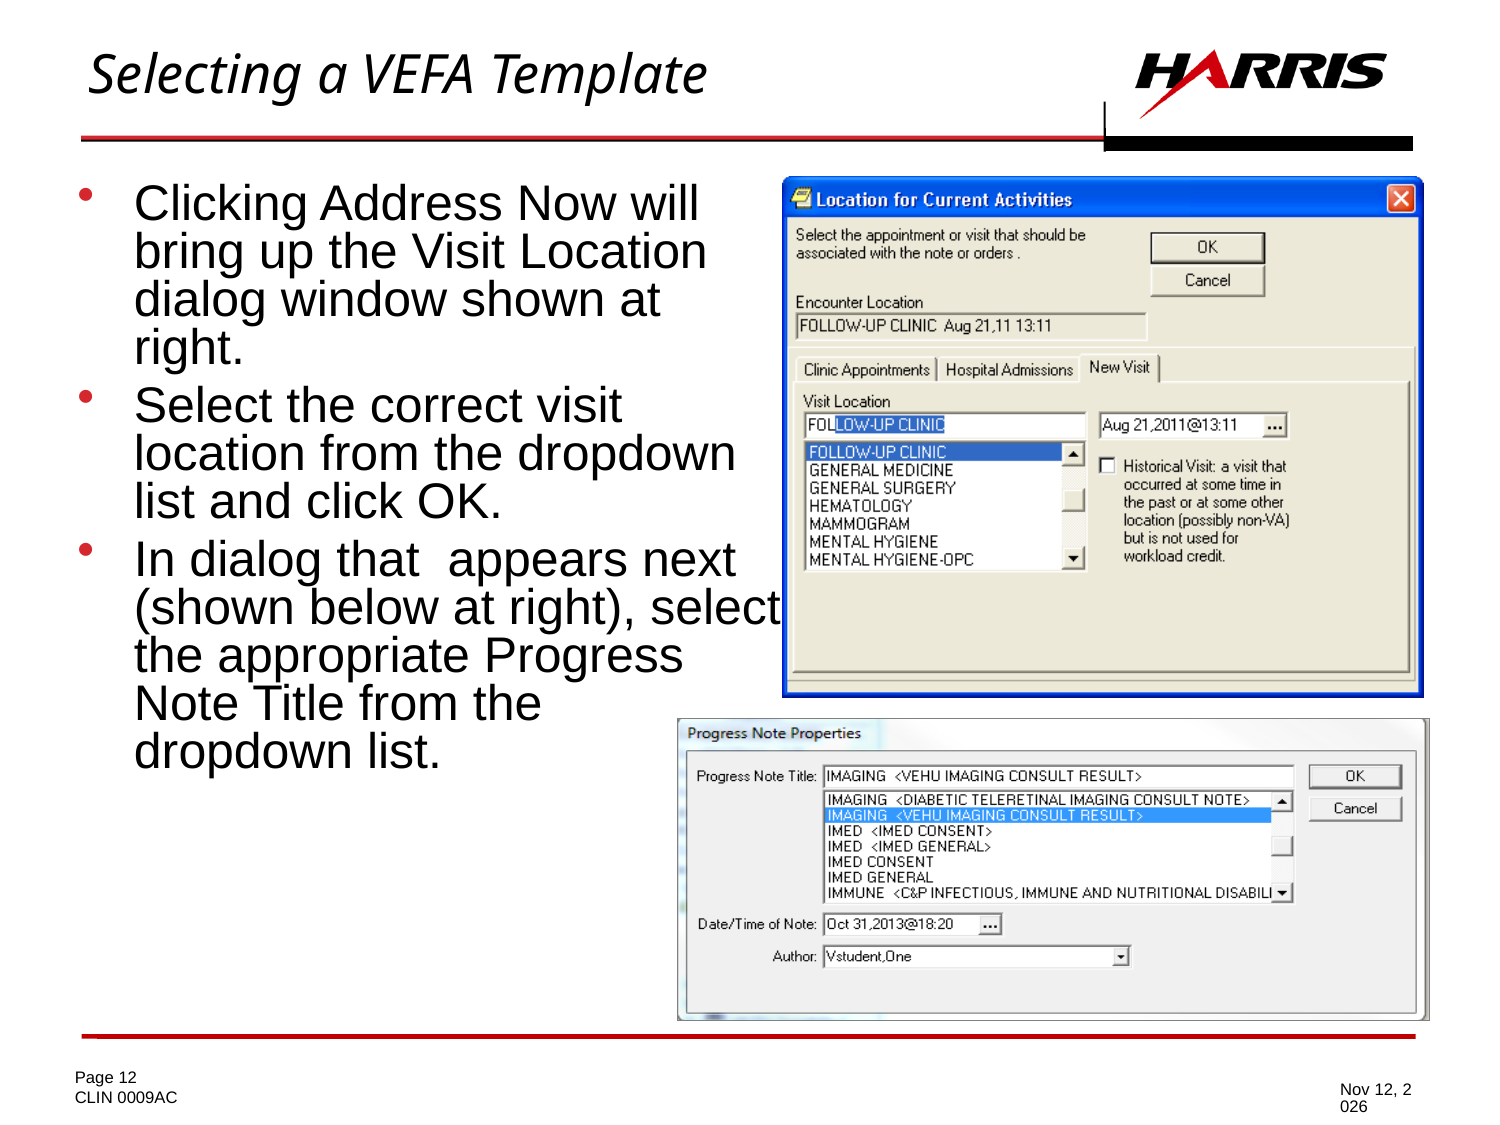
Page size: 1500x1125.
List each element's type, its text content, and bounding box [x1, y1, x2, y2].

picture [1135, 49, 1387, 119]
picture [677, 718, 1430, 1021]
slide_number 16-Jun-14 [1324, 1066, 1435, 1111]
picture [782, 175, 1424, 698]
title Selecting a VEFA Template [73, 27, 962, 117]
list Clicking Address Now will bring up the Visit Location dialog window shown at right. Select the correct visit location from the dropdown list and click OK. In dialog that appears next (shown below at right), select the appropriate Progress Note Title from the dropdown list. [62, 174, 800, 1020]
